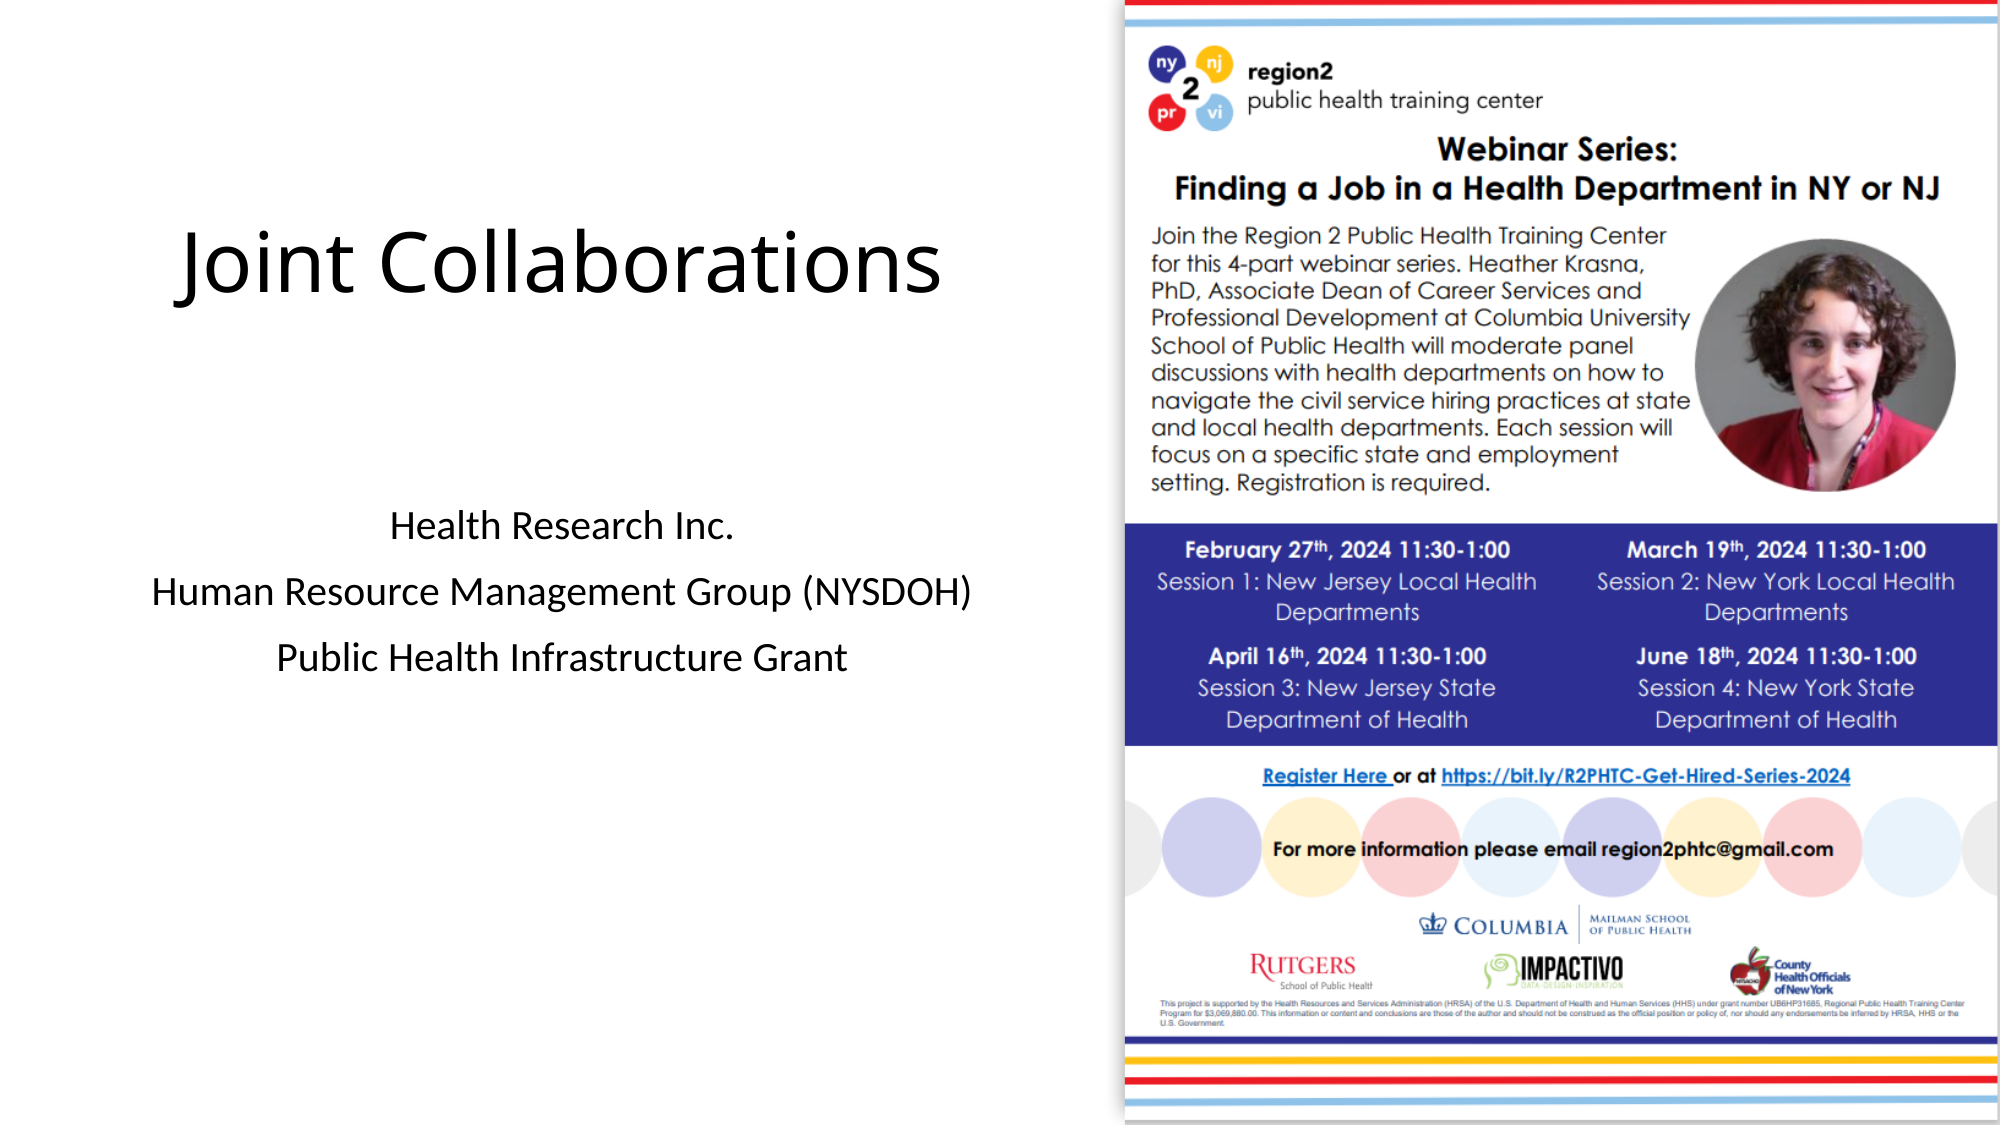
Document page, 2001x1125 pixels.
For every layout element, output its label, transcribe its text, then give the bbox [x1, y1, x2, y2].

list Health Research Inc. Human Resource Management Group (NYSDOH) Public Health Infrastructure Grant [124, 405, 1000, 779]
title Joint Collaborations [124, 125, 1000, 405]
text_box [0, 0, 1124, 1125]
picture [1124, 0, 2000, 1125]
